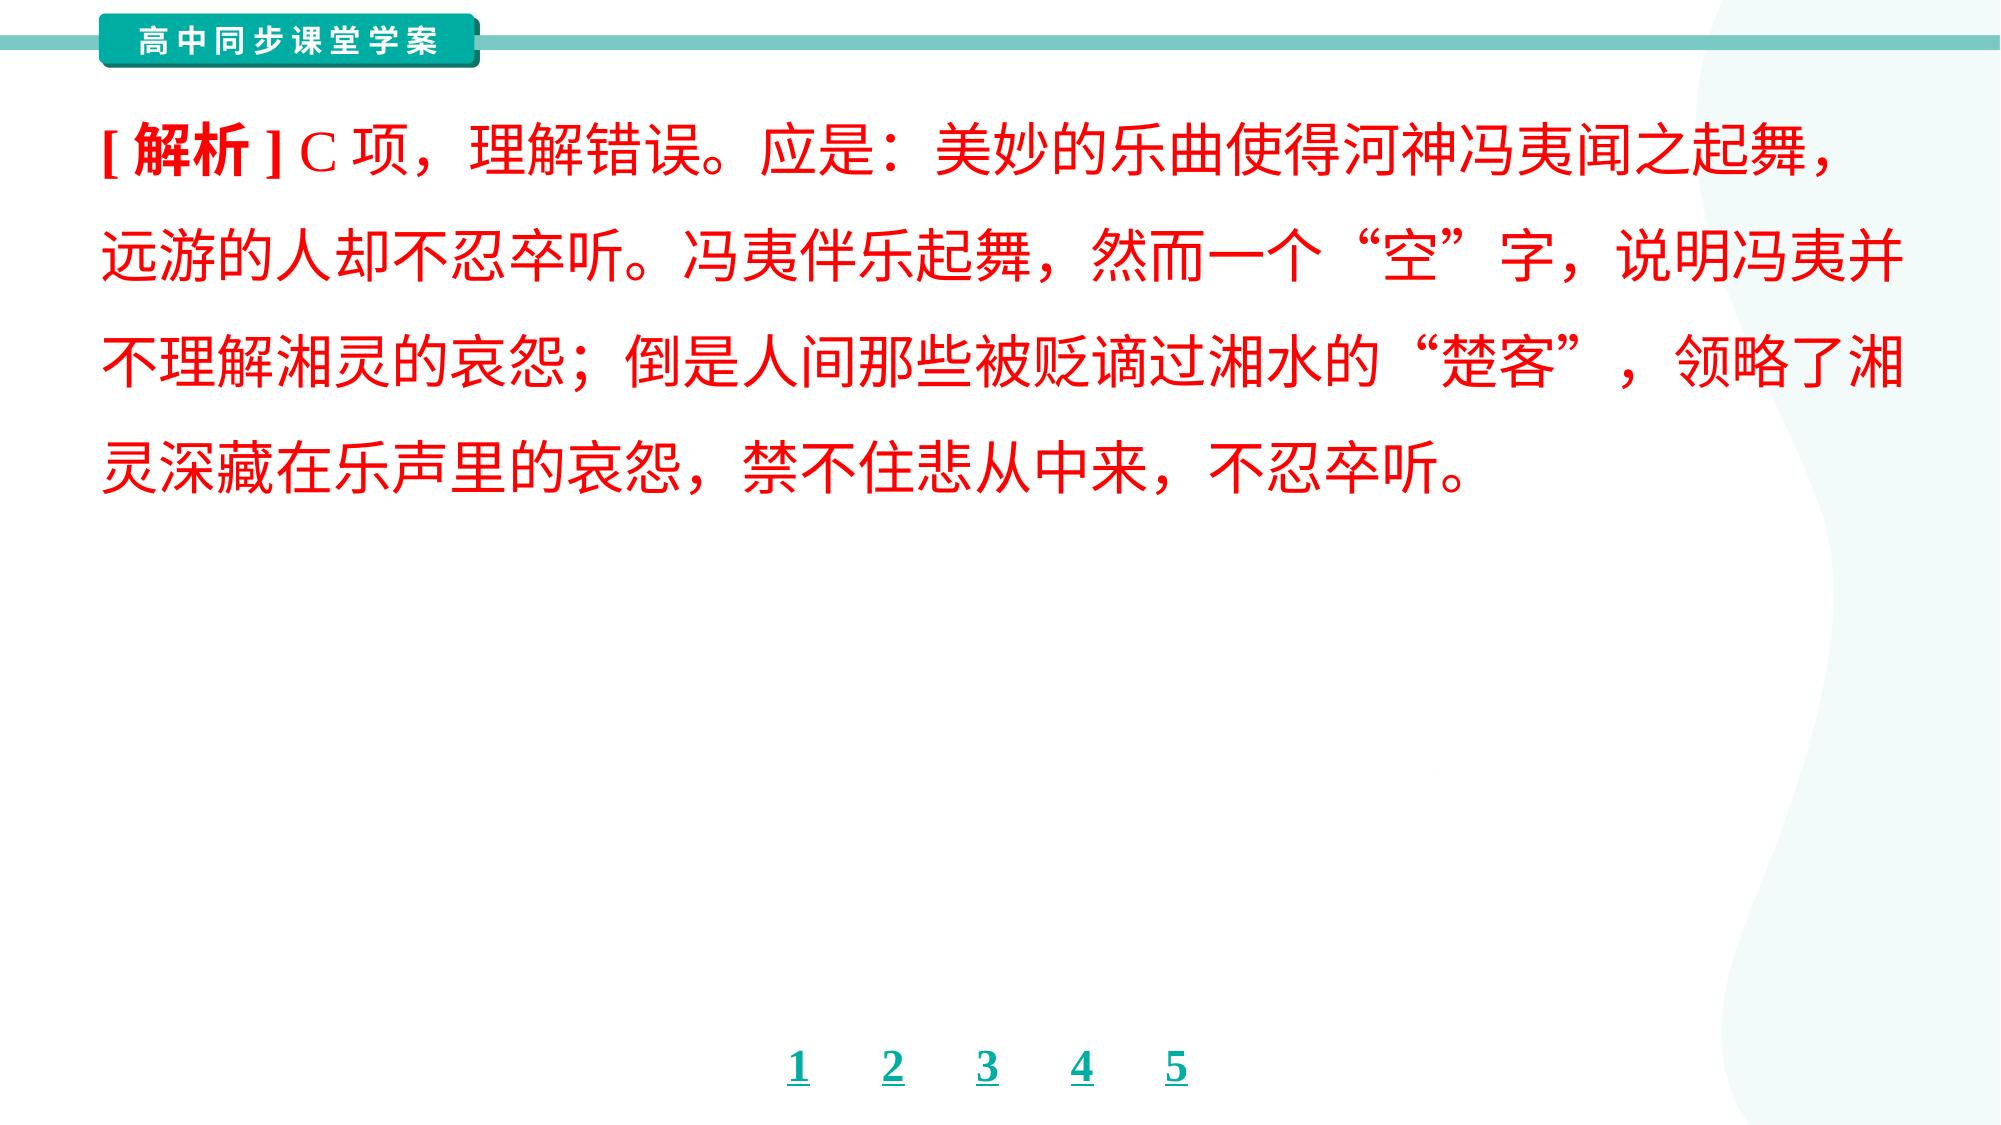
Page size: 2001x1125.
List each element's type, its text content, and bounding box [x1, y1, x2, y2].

picture [0, 0, 2000, 1125]
text_box [解析] C项，理解错误。应是：美妙的乐曲使得河神冯夷闻之起舞， 远游的人却不忍卒听。冯夷伴乐起舞，然而一个“空”字，说明冯夷并 不理解湘灵的哀怨；倒是人间那些被贬谪过湘水的“楚客”，领略了湘 灵深藏在乐声里的哀怨，禁不住悲从中来，不忍卒听。 [100, 76, 1899, 502]
